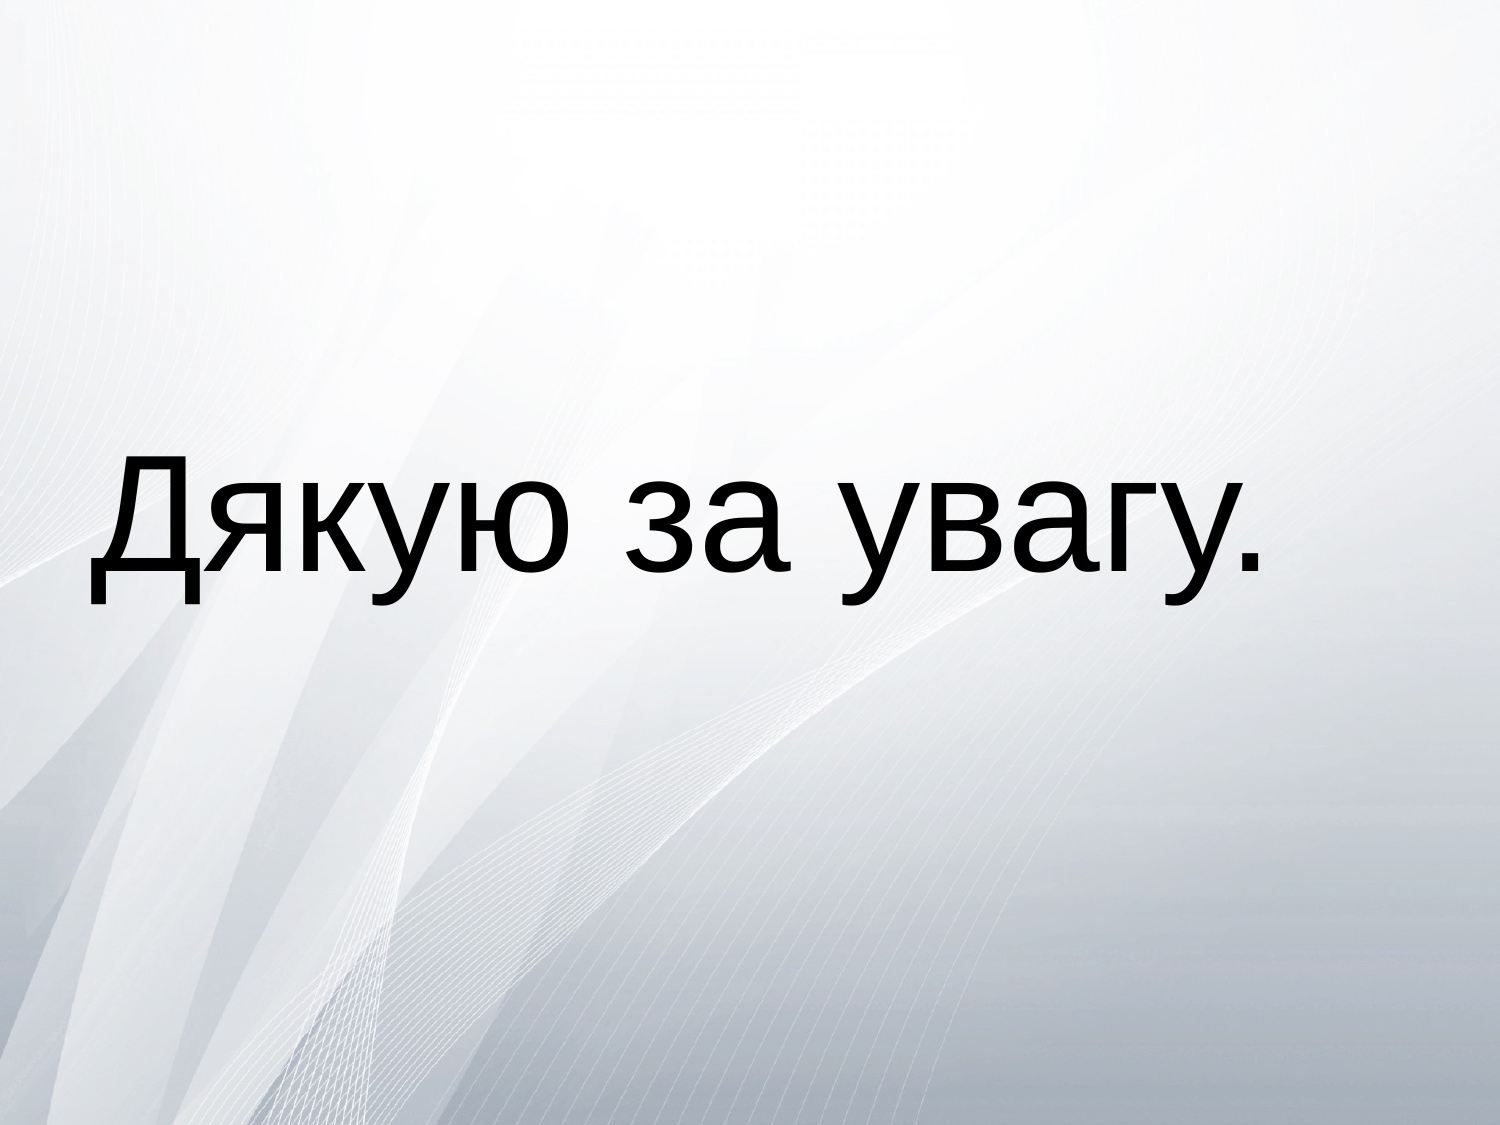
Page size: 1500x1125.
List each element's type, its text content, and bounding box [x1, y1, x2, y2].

picture [0, 0, 1500, 1125]
list Дякую за увагу. [75, 397, 1425, 1005]
